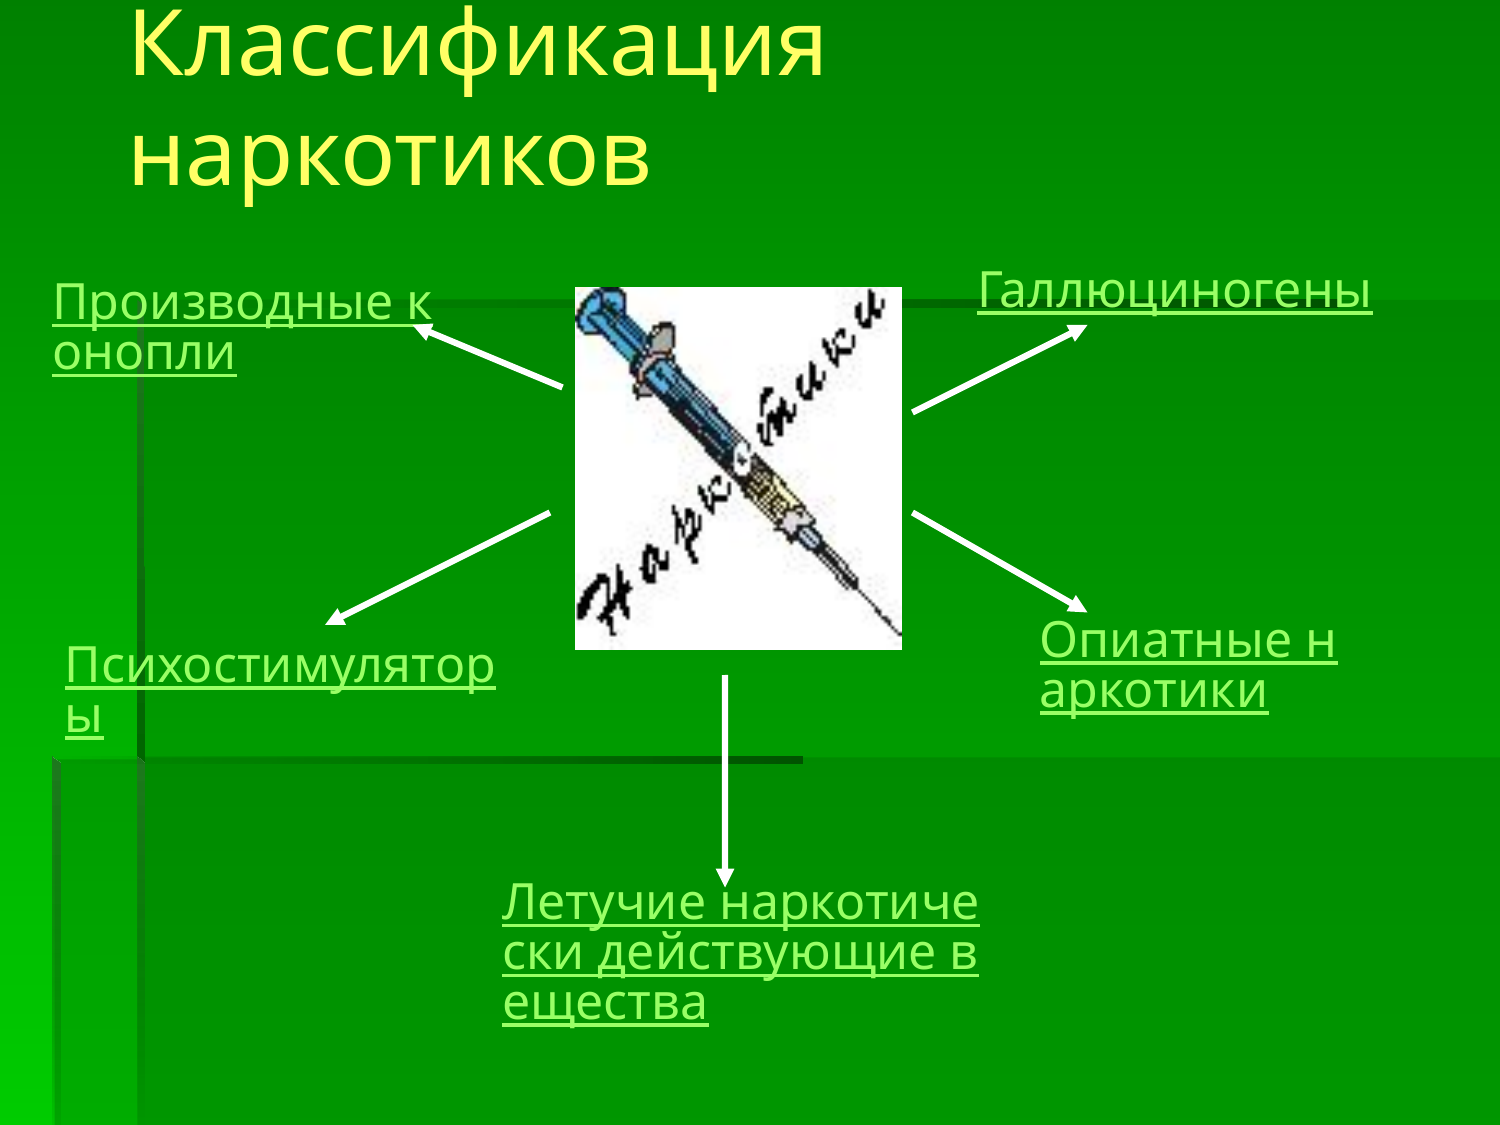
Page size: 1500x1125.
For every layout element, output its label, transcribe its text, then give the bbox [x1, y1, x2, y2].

text_box [718, 674, 732, 888]
text_box [912, 512, 1088, 613]
text_box [412, 324, 563, 388]
text_box Галлюциногены [849, 249, 1500, 333]
text_box Летучие наркотически действующие вещества [487, 862, 1000, 946]
text_box Психостимуляторы [49, 624, 513, 708]
title Классификация наркотиков [112, 0, 1388, 188]
text_box [912, 324, 1088, 413]
text_box Производные конопли [37, 262, 475, 346]
picture [574, 287, 902, 651]
text_box Опиатные наркотики [1025, 599, 1375, 683]
text_box [324, 512, 551, 625]
